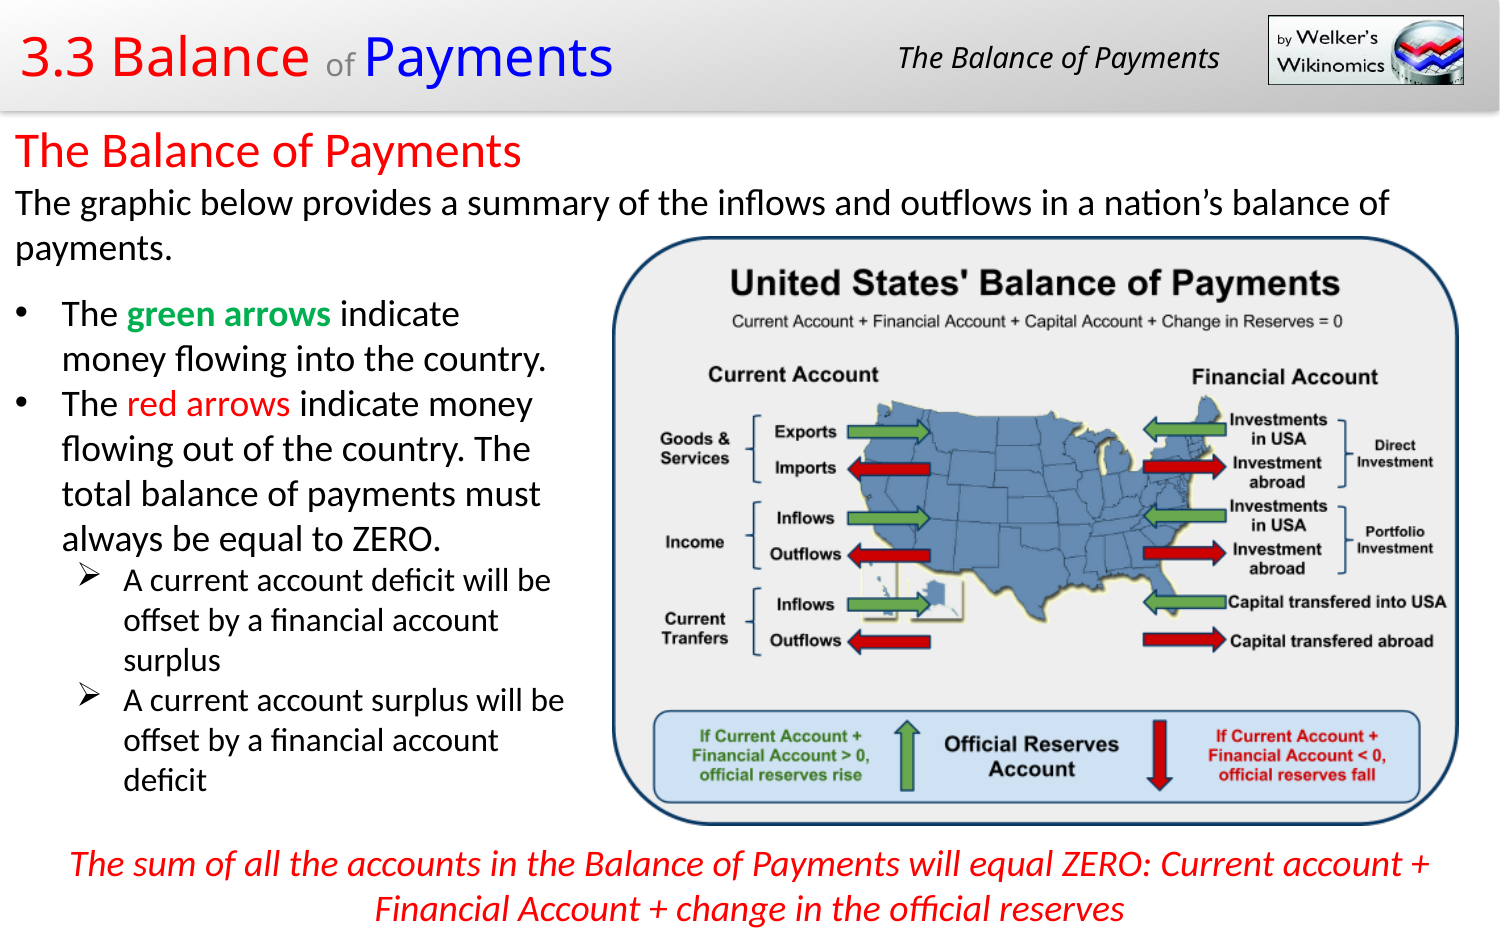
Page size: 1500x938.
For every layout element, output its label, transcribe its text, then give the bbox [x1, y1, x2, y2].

picture [1268, 15, 1464, 85]
picture [612, 235, 1459, 826]
text_box The green arrows indicate money flowing into the country. The red arrows indicate money flowing out of the country. The total balance of payments must always be equal to ZERO. A current account deficit will be offset by a financial account surplus A current account surplus will be offset by a financial account deficit [0, 281, 588, 806]
text_box The Balance of Payments [862, 33, 1256, 81]
text_box The sum of all the accounts in the Balance of Payments will equal ZERO: Current account + Financial Account + change in the official reserves [0, 831, 1500, 936]
text_box The Balance of Payments The graphic below provides a summary of the inflows and outflows in a nation’s balance of payments. [0, 110, 1500, 276]
